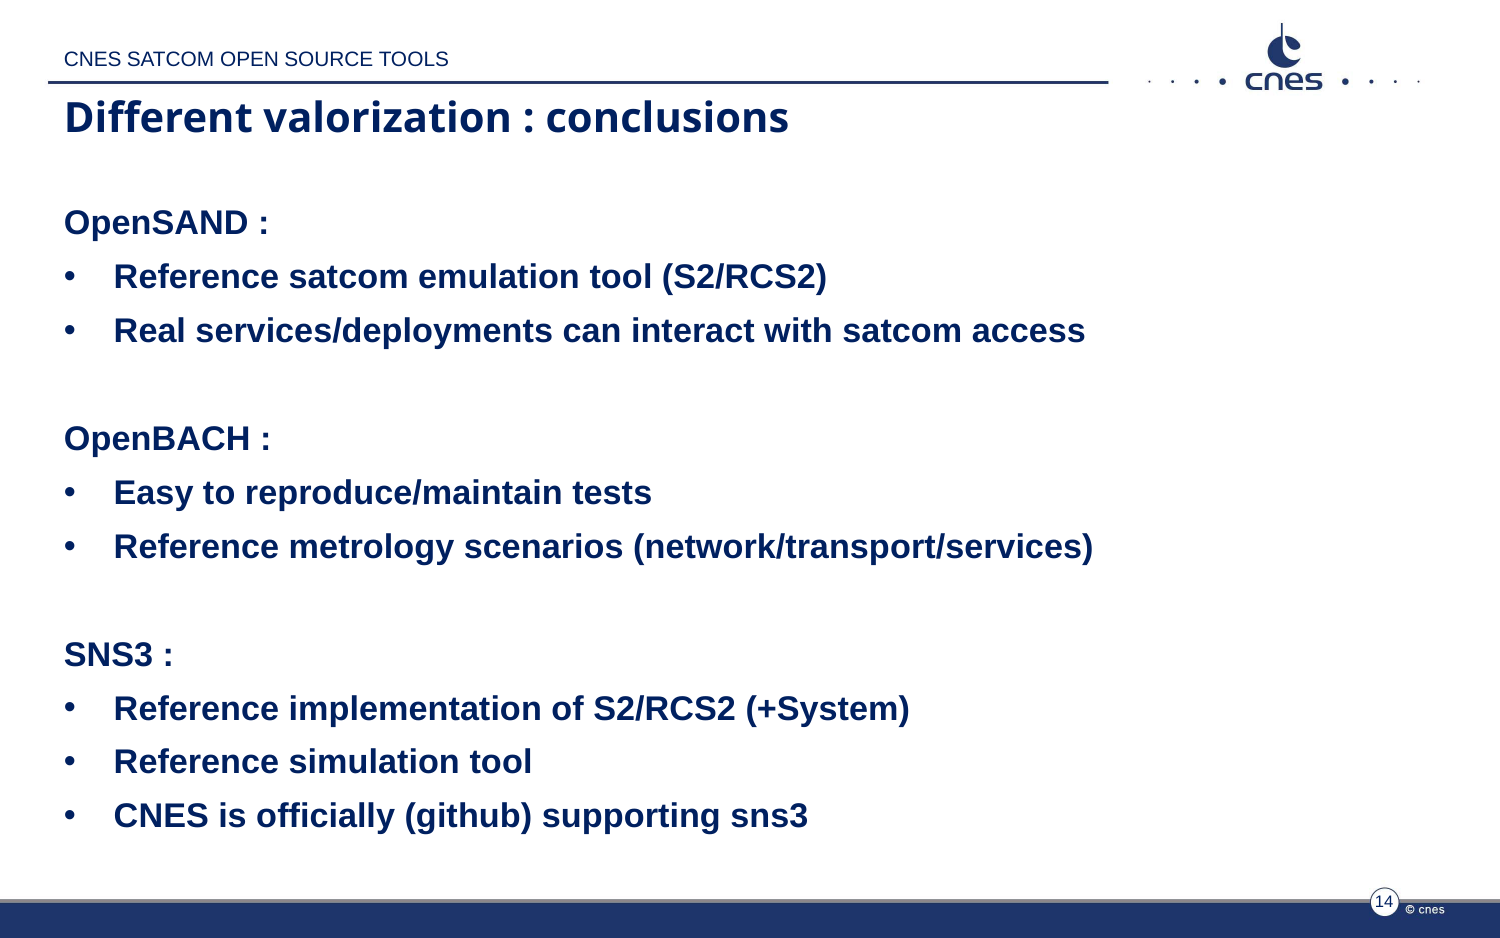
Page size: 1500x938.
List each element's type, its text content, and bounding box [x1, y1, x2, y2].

title Different valorization : conclusions [48, 89, 1341, 150]
slide_number 14 [1071, 876, 1409, 926]
subtitle CNES SATCOM OPEN SOURCE TOOLS [48, 41, 1225, 85]
list OpenSAND : Reference satcom emulation tool (S2/RCS2) Real services/deployments can interact with satcom access OpenBACH : Easy to reproduce/maintain tests Reference metrology scenarios (network/transport/services) SNS3 : Reference implementation of S2/RCS2 (+System) Reference simulation tool CNES is officially (github) supporting sns3 [48, 197, 1409, 850]
picture [0, 0, 1500, 938]
